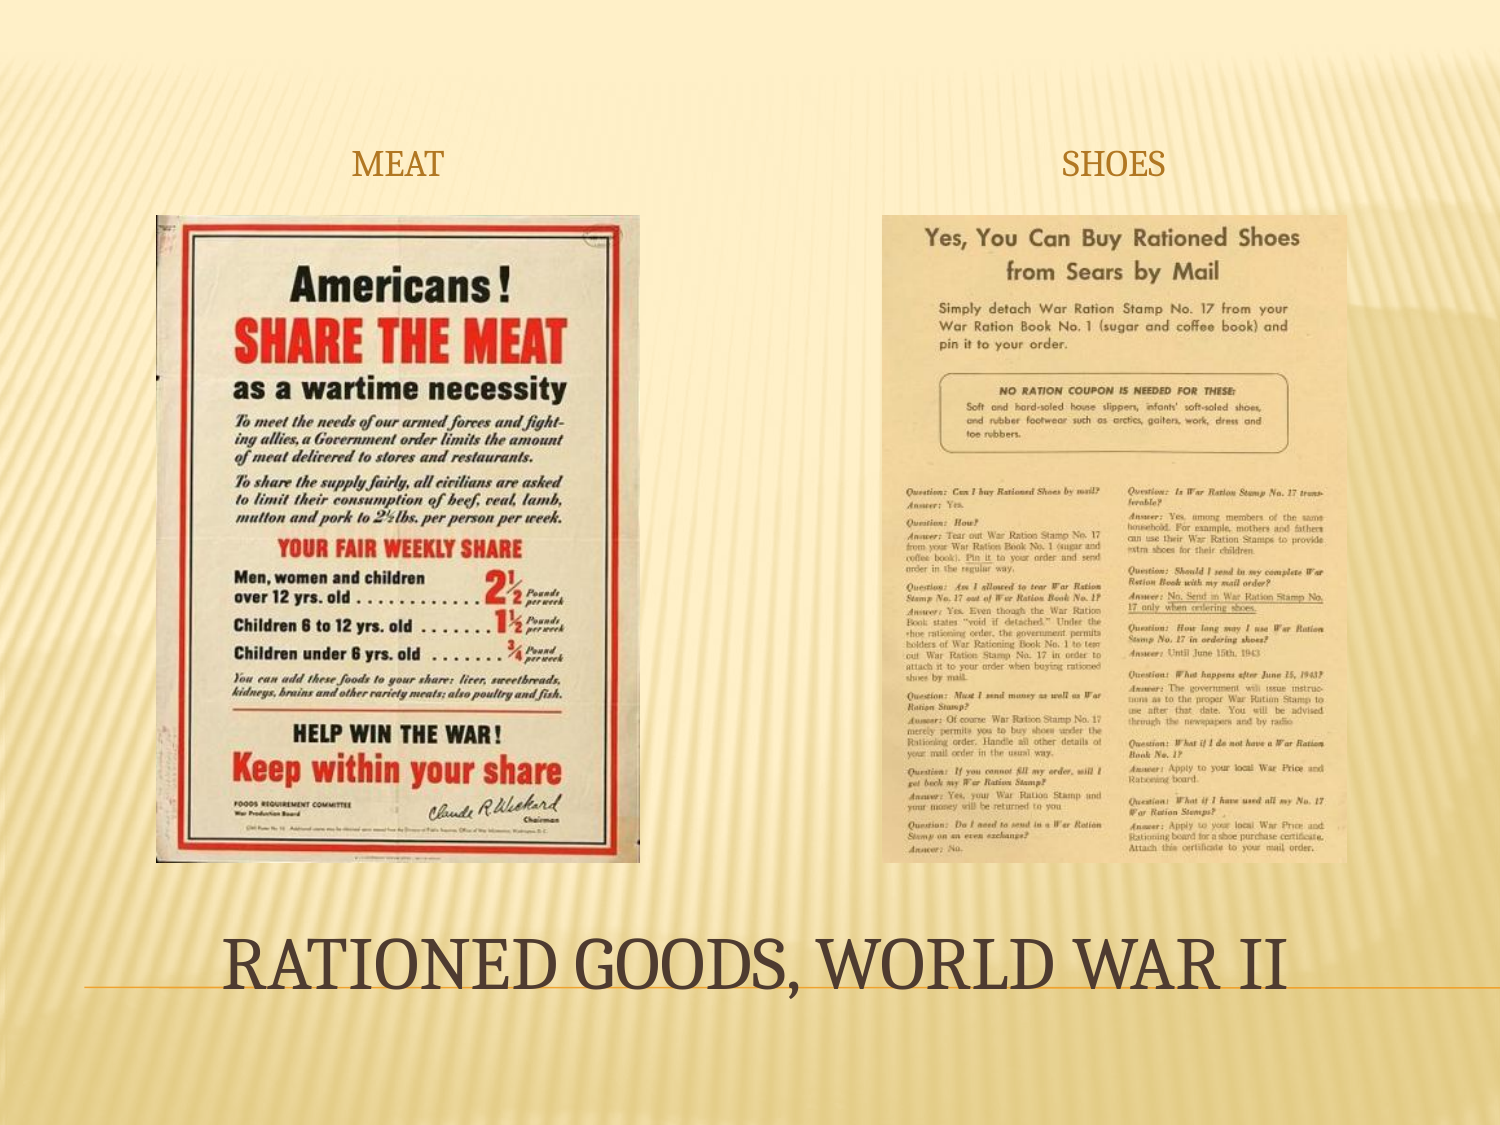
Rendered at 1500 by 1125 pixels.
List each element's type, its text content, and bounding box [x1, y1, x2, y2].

title Rationed goods, World War II [50, 887, 1463, 1033]
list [881, 215, 1347, 863]
list Meat [46, 109, 750, 215]
list shoes [761, 109, 1467, 215]
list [155, 215, 641, 863]
